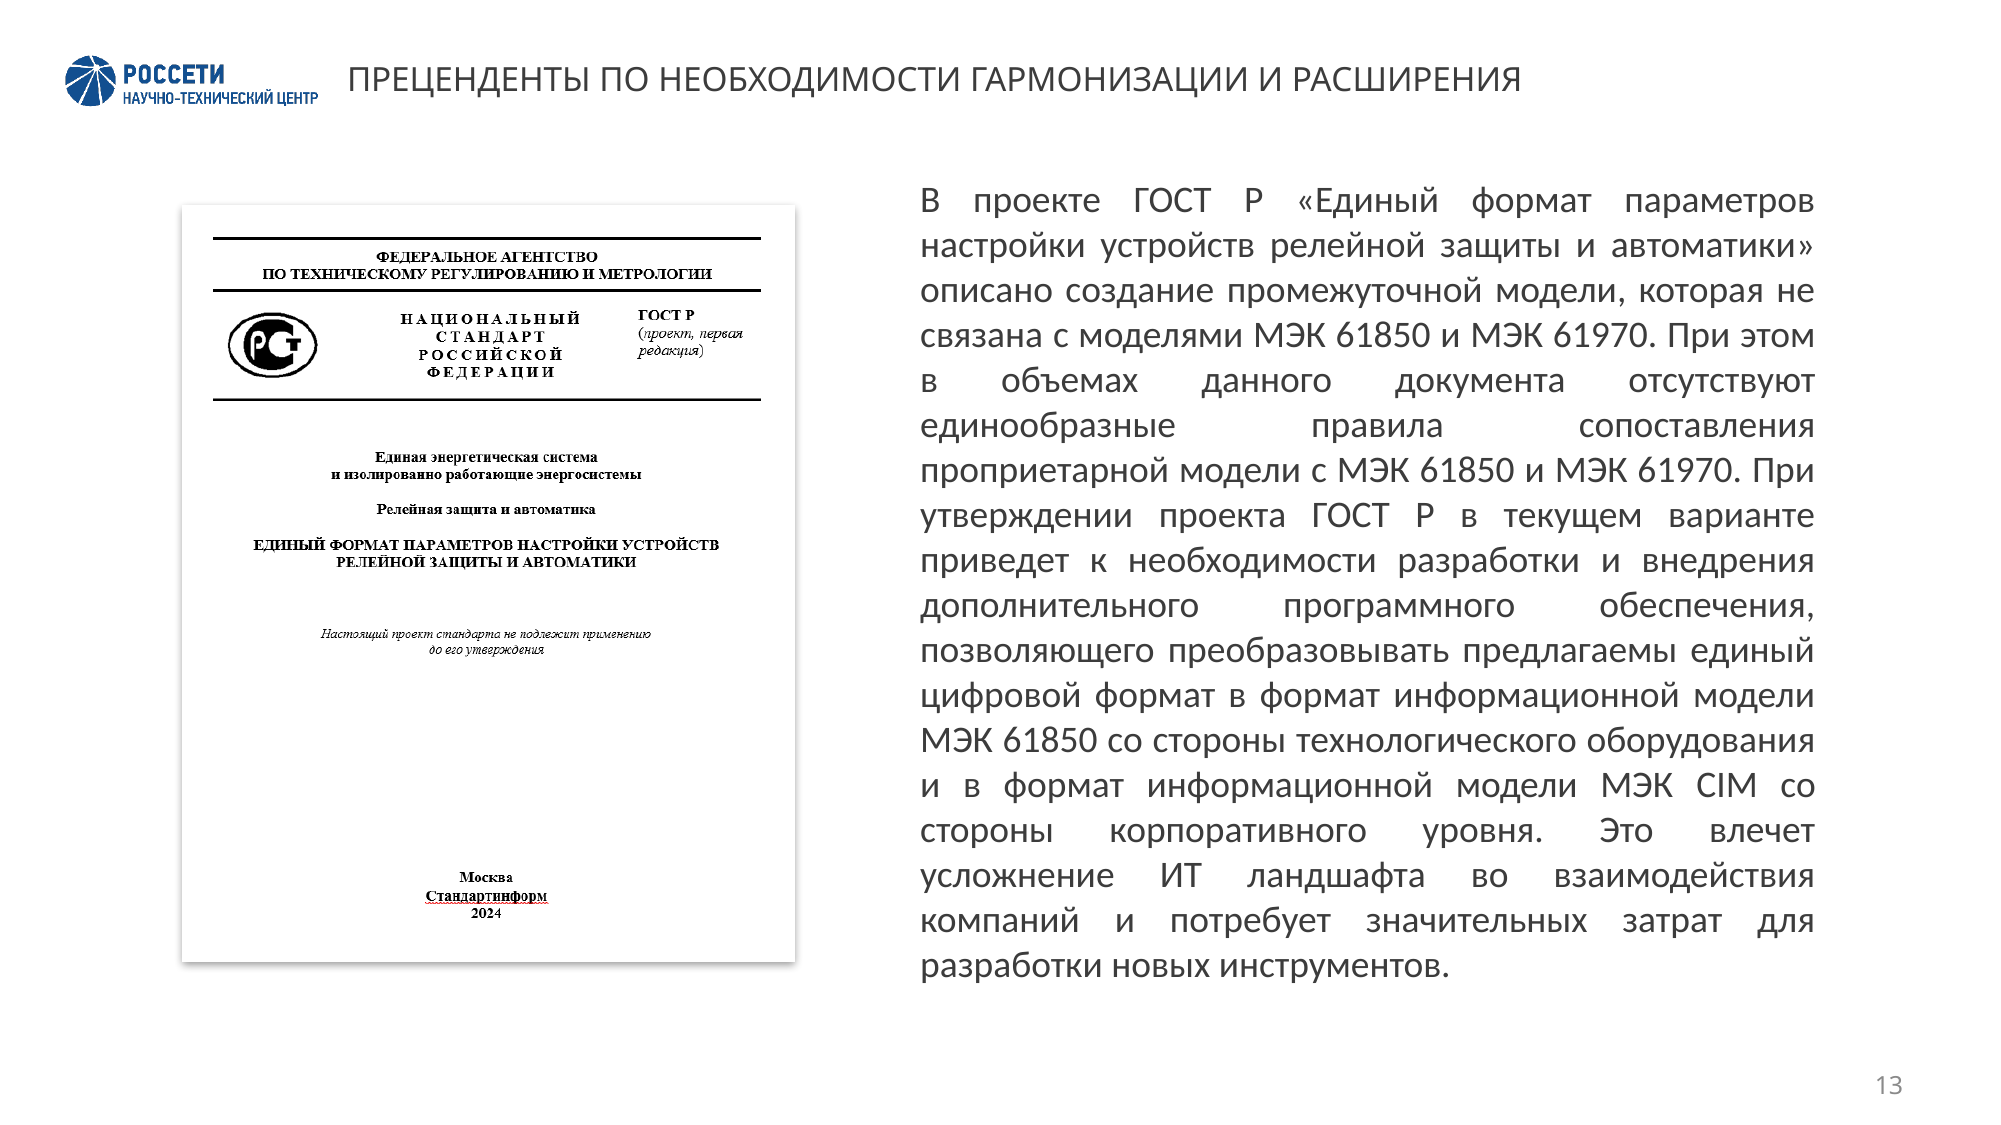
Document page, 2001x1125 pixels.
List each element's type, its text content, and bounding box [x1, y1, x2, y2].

text_box В проекте ГОСТ Р «Единый формат параметров настройки устройств релейной защиты и автоматики» описано создание промежуточной модели, которая не связана с моделями МЭК 61850 и МЭК 61970. При этом в объемах данного документа отсутствуют единообразные правила сопоставления проприетарной модели с МЭК 61850 и МЭК 61970. При утверждении проекта ГОСТ Р в текущем варианте приведет к необходимости разработки и внедрения дополнительного программного обеспечения, позволяющего преобразовывать предлагаемы единый цифровой формат в формат информационной модели МЭК 61850 со стороны технологического оборудования и в формат информационной модели МЭК CIM со стороны корпоративного уровня. Это влечет усложнение ИТ ландшафта во взаимодействия компаний и потребует значительных затрат для разработки новых инструментов. [905, 167, 1831, 993]
title ПРЕЦЕНДЕНТЫ ПО НЕОБХОДИМОСТИ ГАРМОНИЗАЦИИ И РАСШИРЕНИЯ [347, 62, 1904, 133]
picture [196, 219, 781, 948]
picture [55, 41, 325, 118]
